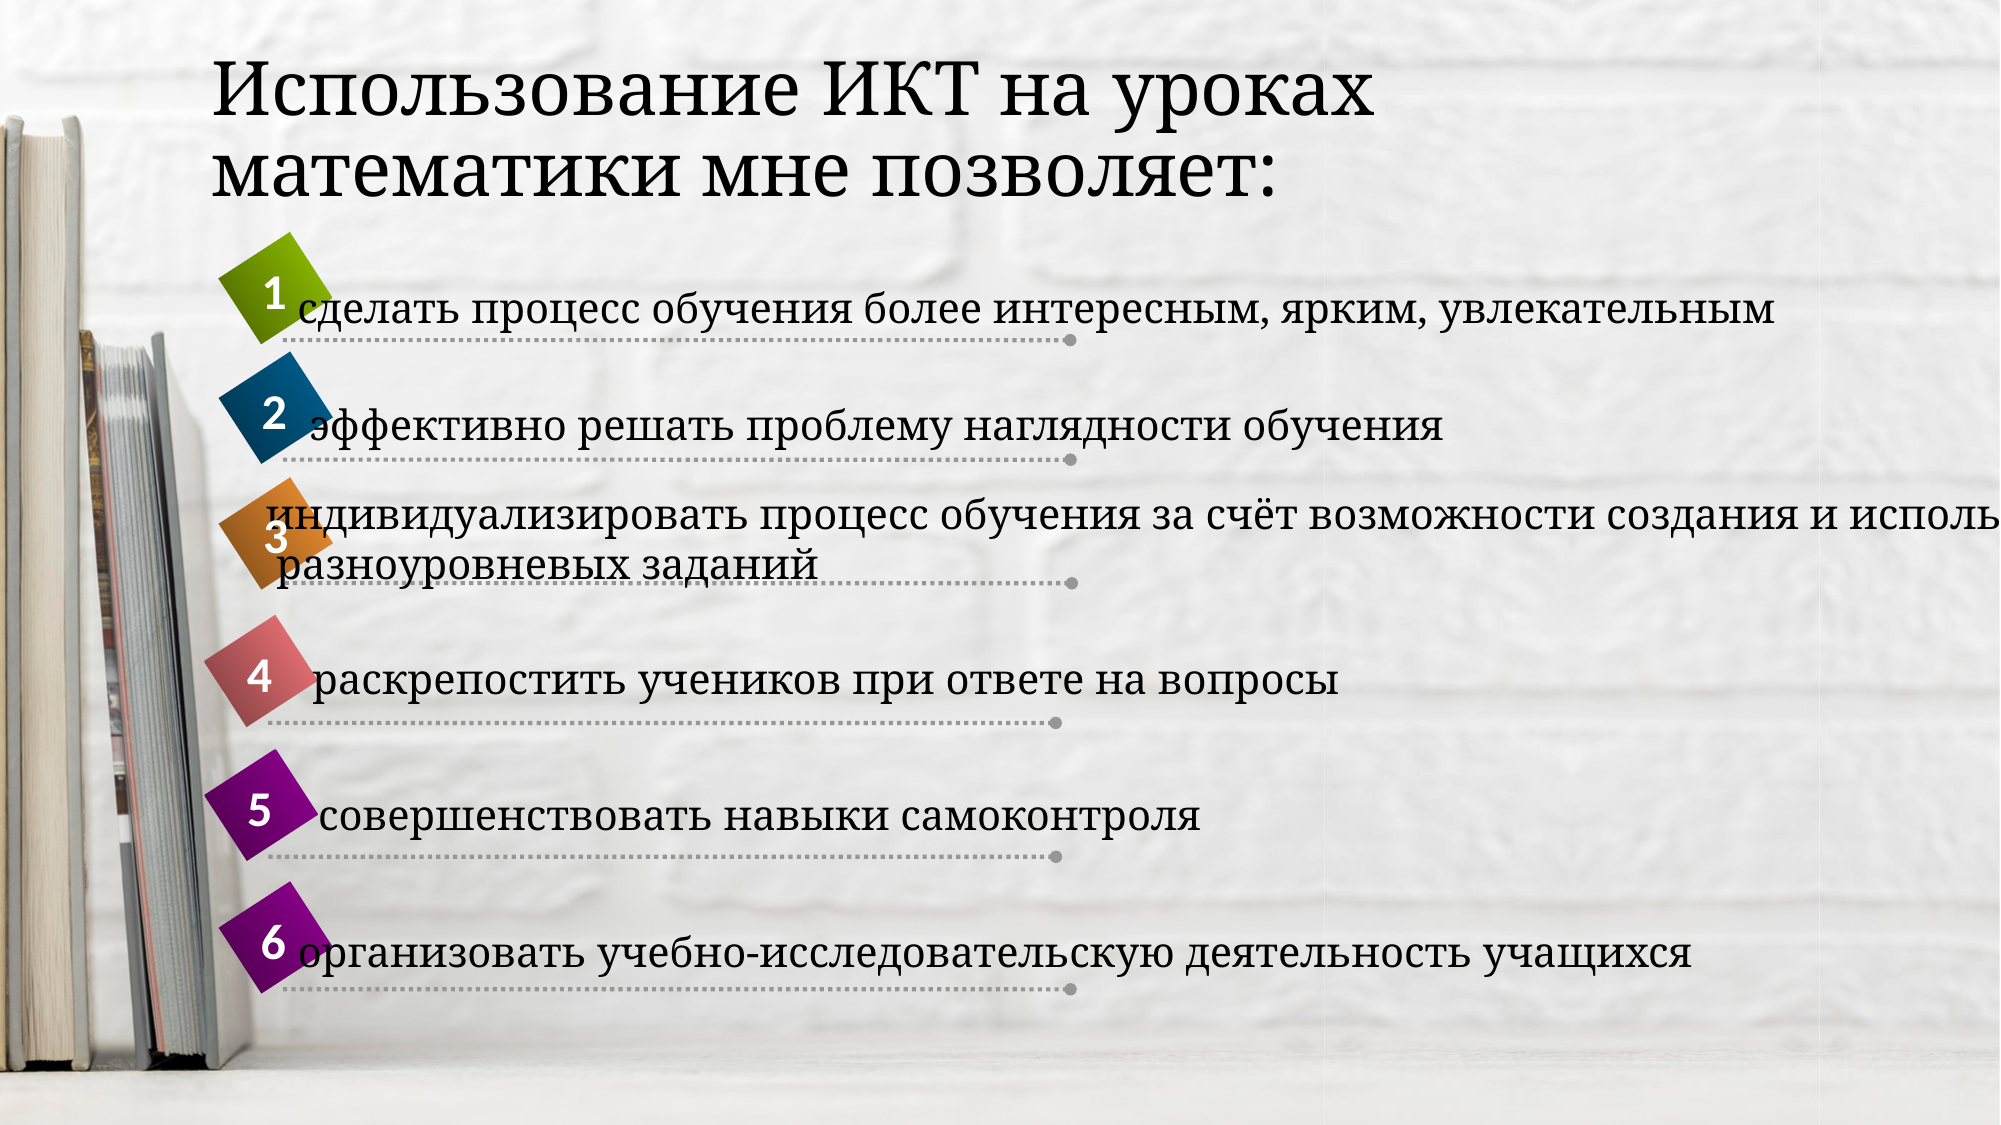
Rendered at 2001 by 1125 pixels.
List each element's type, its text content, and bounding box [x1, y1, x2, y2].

picture [0, 0, 2000, 1125]
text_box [218, 631, 1298, 723]
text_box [232, 368, 1399, 460]
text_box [232, 248, 1739, 341]
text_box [233, 480, 2000, 597]
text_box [218, 765, 1165, 857]
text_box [233, 898, 1630, 990]
title Использование ИКТ на уроках математики мне позволяет: [195, 0, 1863, 354]
